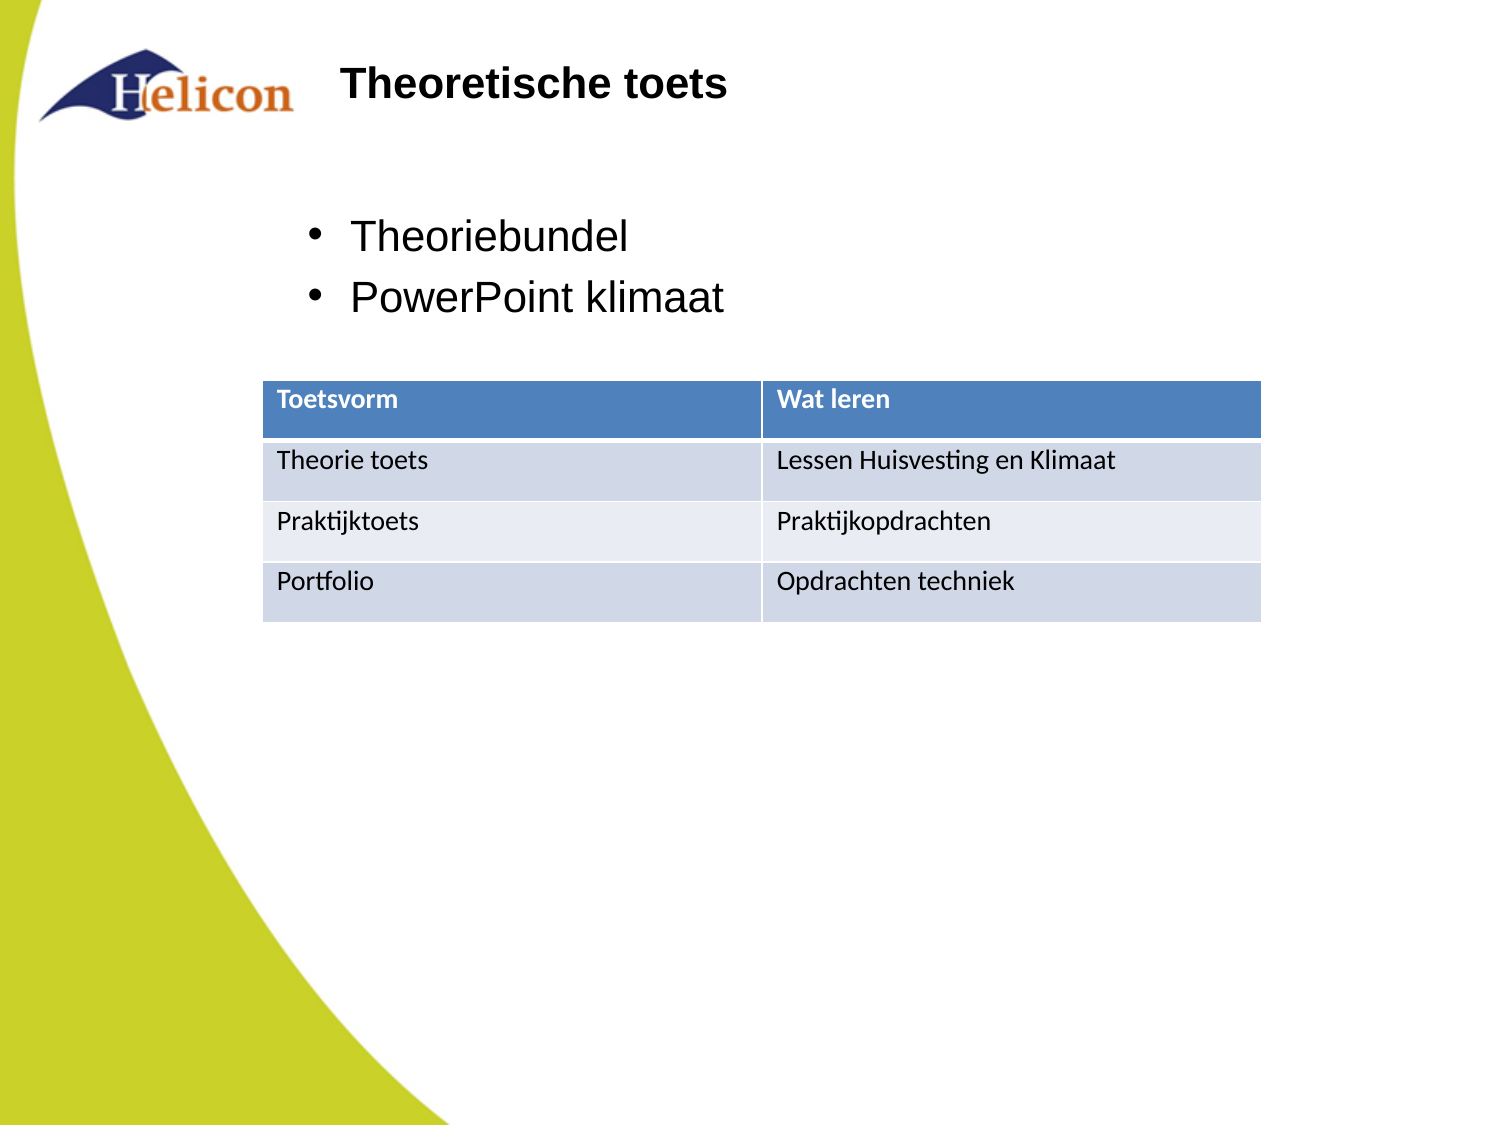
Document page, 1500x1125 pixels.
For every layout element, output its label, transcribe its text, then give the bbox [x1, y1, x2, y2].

title Theoretische toets [324, 54, 1415, 161]
table_cell Theorie toets [263, 443, 761, 501]
table_cell Portfolio [263, 563, 761, 622]
table_header Toetsvorm [263, 381, 761, 438]
table_cell Lessen Huisvesting en Klimaat [763, 443, 1261, 501]
table_cell Opdrachten techniek [763, 563, 1261, 622]
picture [0, 0, 1500, 1125]
table_cell Praktijkopdrachten [763, 502, 1261, 561]
table_cell Praktijktoets [263, 502, 761, 561]
list Theoriebundel PowerPoint klimaat [292, 199, 1500, 585]
table_header Wat leren [763, 381, 1261, 438]
